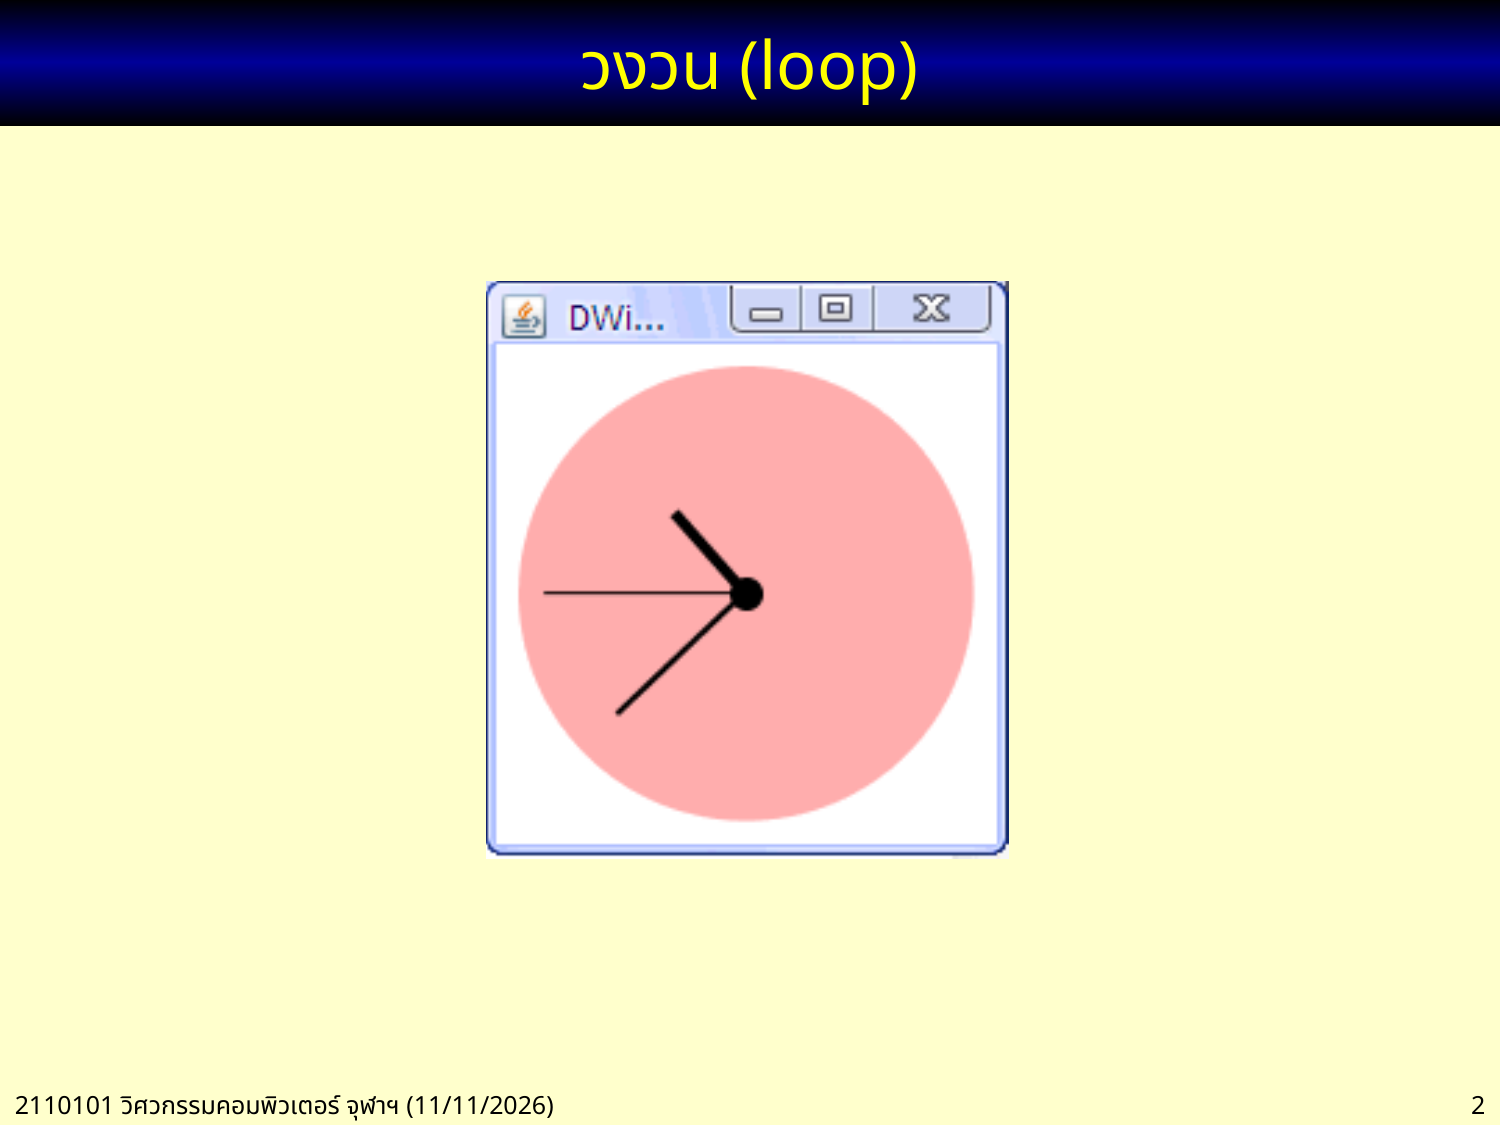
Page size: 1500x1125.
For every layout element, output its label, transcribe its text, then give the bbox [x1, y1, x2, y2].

title วงวน (loop) [0, 0, 1500, 126]
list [486, 281, 1010, 860]
